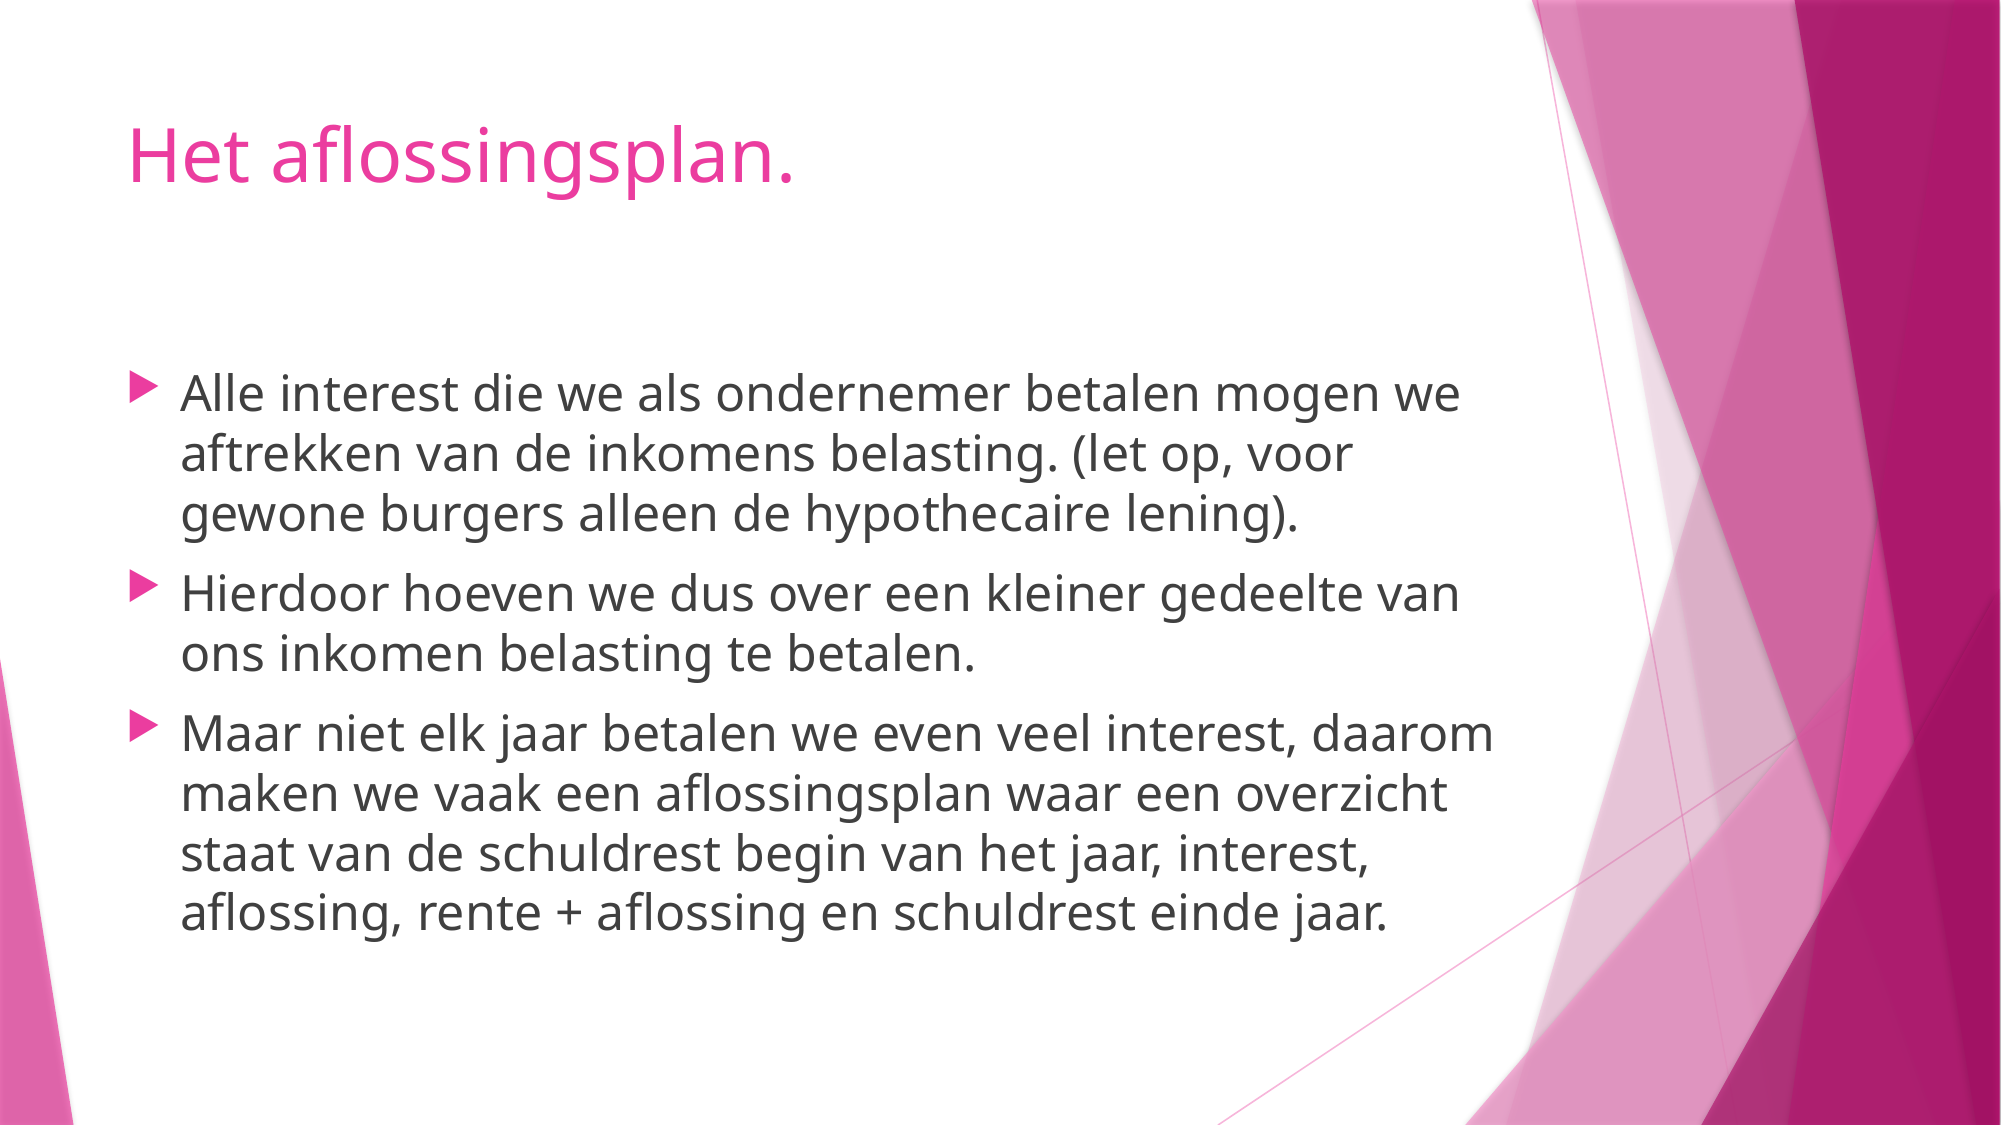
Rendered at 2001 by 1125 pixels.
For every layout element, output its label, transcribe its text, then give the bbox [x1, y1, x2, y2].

title Het aflossingsplan. [111, 99, 1522, 317]
list Alle interest die we als ondernemer betalen mogen we aftrekken van de inkomens belasting. (let op, voor gewone burgers alleen de hypothecaire lening). Hierdoor hoeven we dus over een kleiner gedeelte van ons inkomen belasting te betalen. Maar niet elk jaar betalen we even veel interest, daarom maken we vaak een aflossingsplan waar een overzicht staat van de schuldrest begin van het jaar, interest, aflossing, rente + aflossing en schuldrest einde jaar. [111, 354, 1522, 992]
